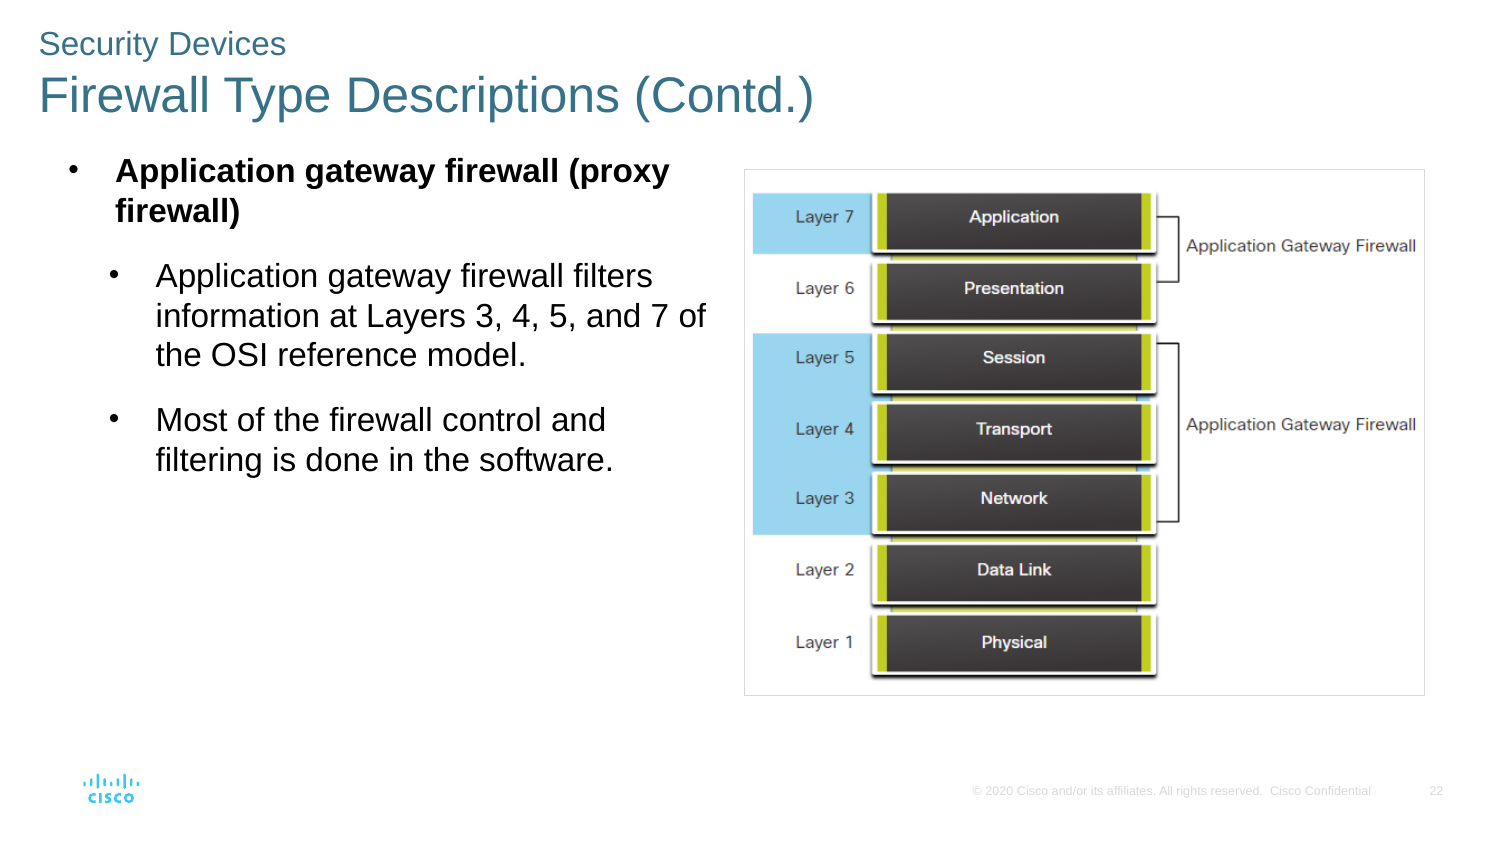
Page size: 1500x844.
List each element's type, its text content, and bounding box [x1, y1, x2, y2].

picture [744, 169, 1424, 695]
text_box Security Devices Firewall Type Descriptions (Contd.) [23, 10, 1500, 135]
list Application gateway firewall (proxy firewall) Application gateway firewall filters information at Layers 3, 4, 5, and 7 of the OSI reference model. Most of the firewall control and filtering is done in the software. [23, 141, 745, 750]
